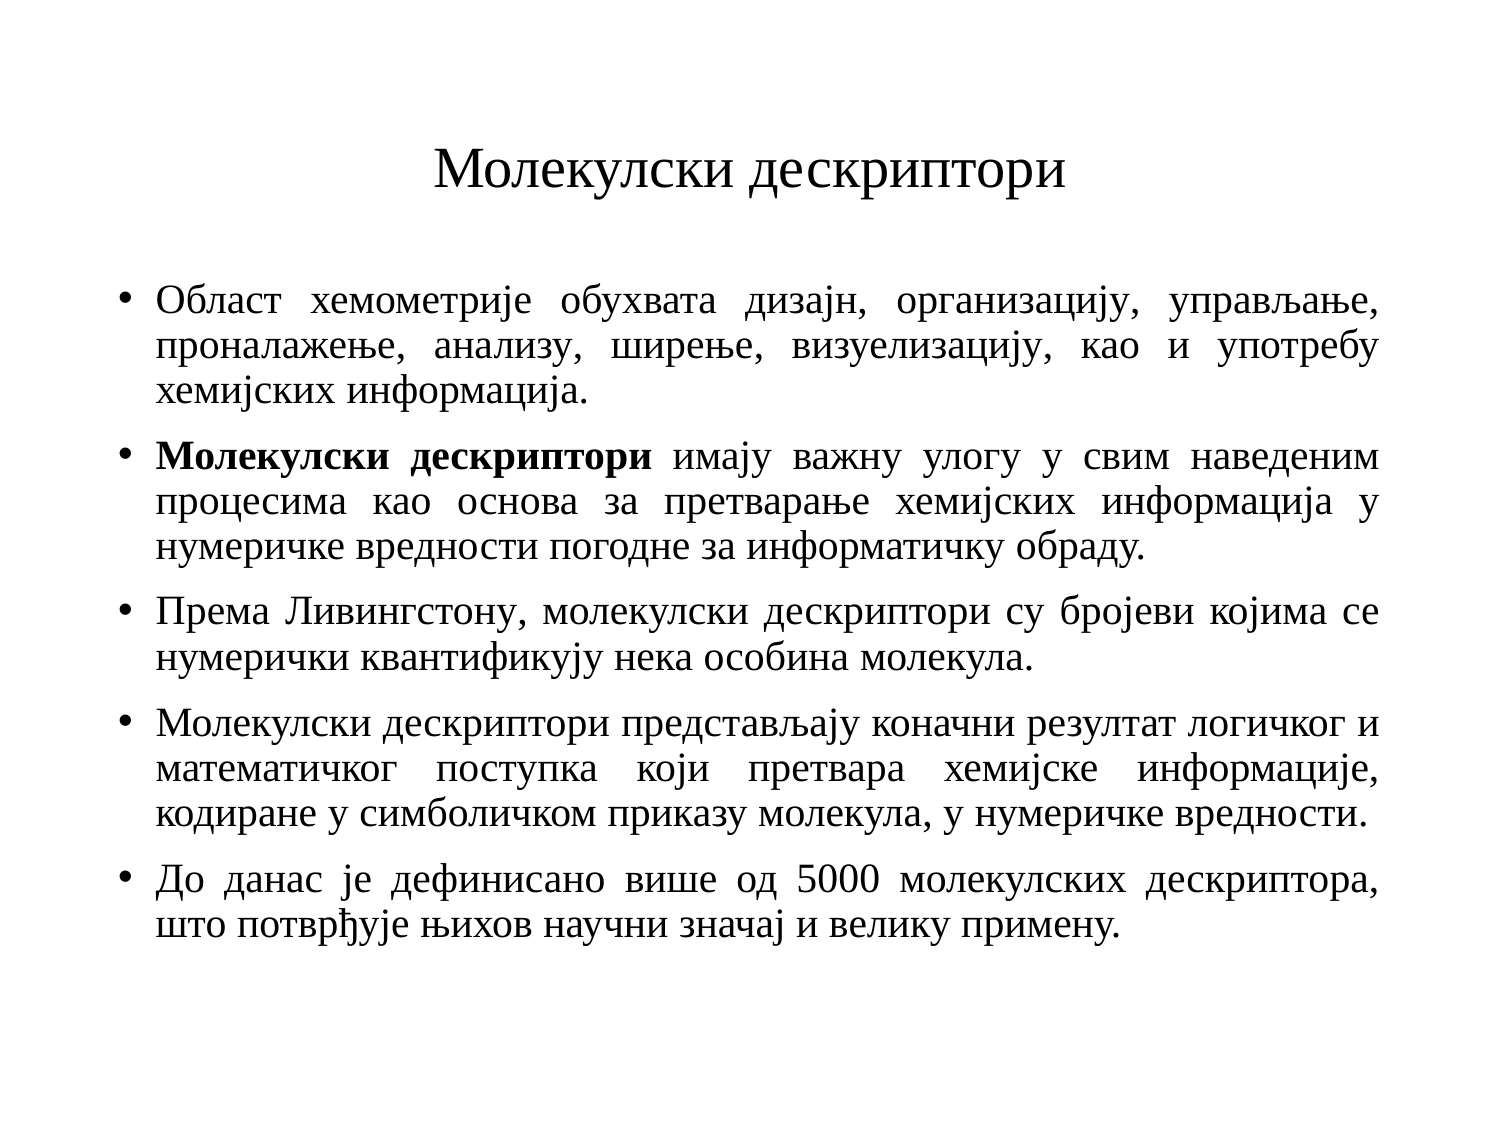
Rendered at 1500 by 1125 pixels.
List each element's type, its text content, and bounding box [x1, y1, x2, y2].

title Молекулски дескриптори [103, 59, 1397, 278]
list Област хемометрије обухвата дизајн, организацију, управљање, проналажење, анализу, ширење, визуелизацију, као и употребу хемијских информација. Молекулски дескриптори имају важну улогу у свим наведеним процесима као основа за претварање хемијских информација у нумеричке вредности погодне за информатичку обраду. Према Ливингстону, молекулски дескриптори су бројеви којима се нумерички квантификују нека особина молекула. Молекулски дескриптори представљају коначни резултат логичког и математичког поступка који претвара хемијске информације, кодиране у симболичком приказу молекула, у нумеричке вредности. До данас је дефинисано више од 5000 молекулских дескриптора, што потврђује њихов научни значај и велику примену. [103, 269, 1395, 1014]
